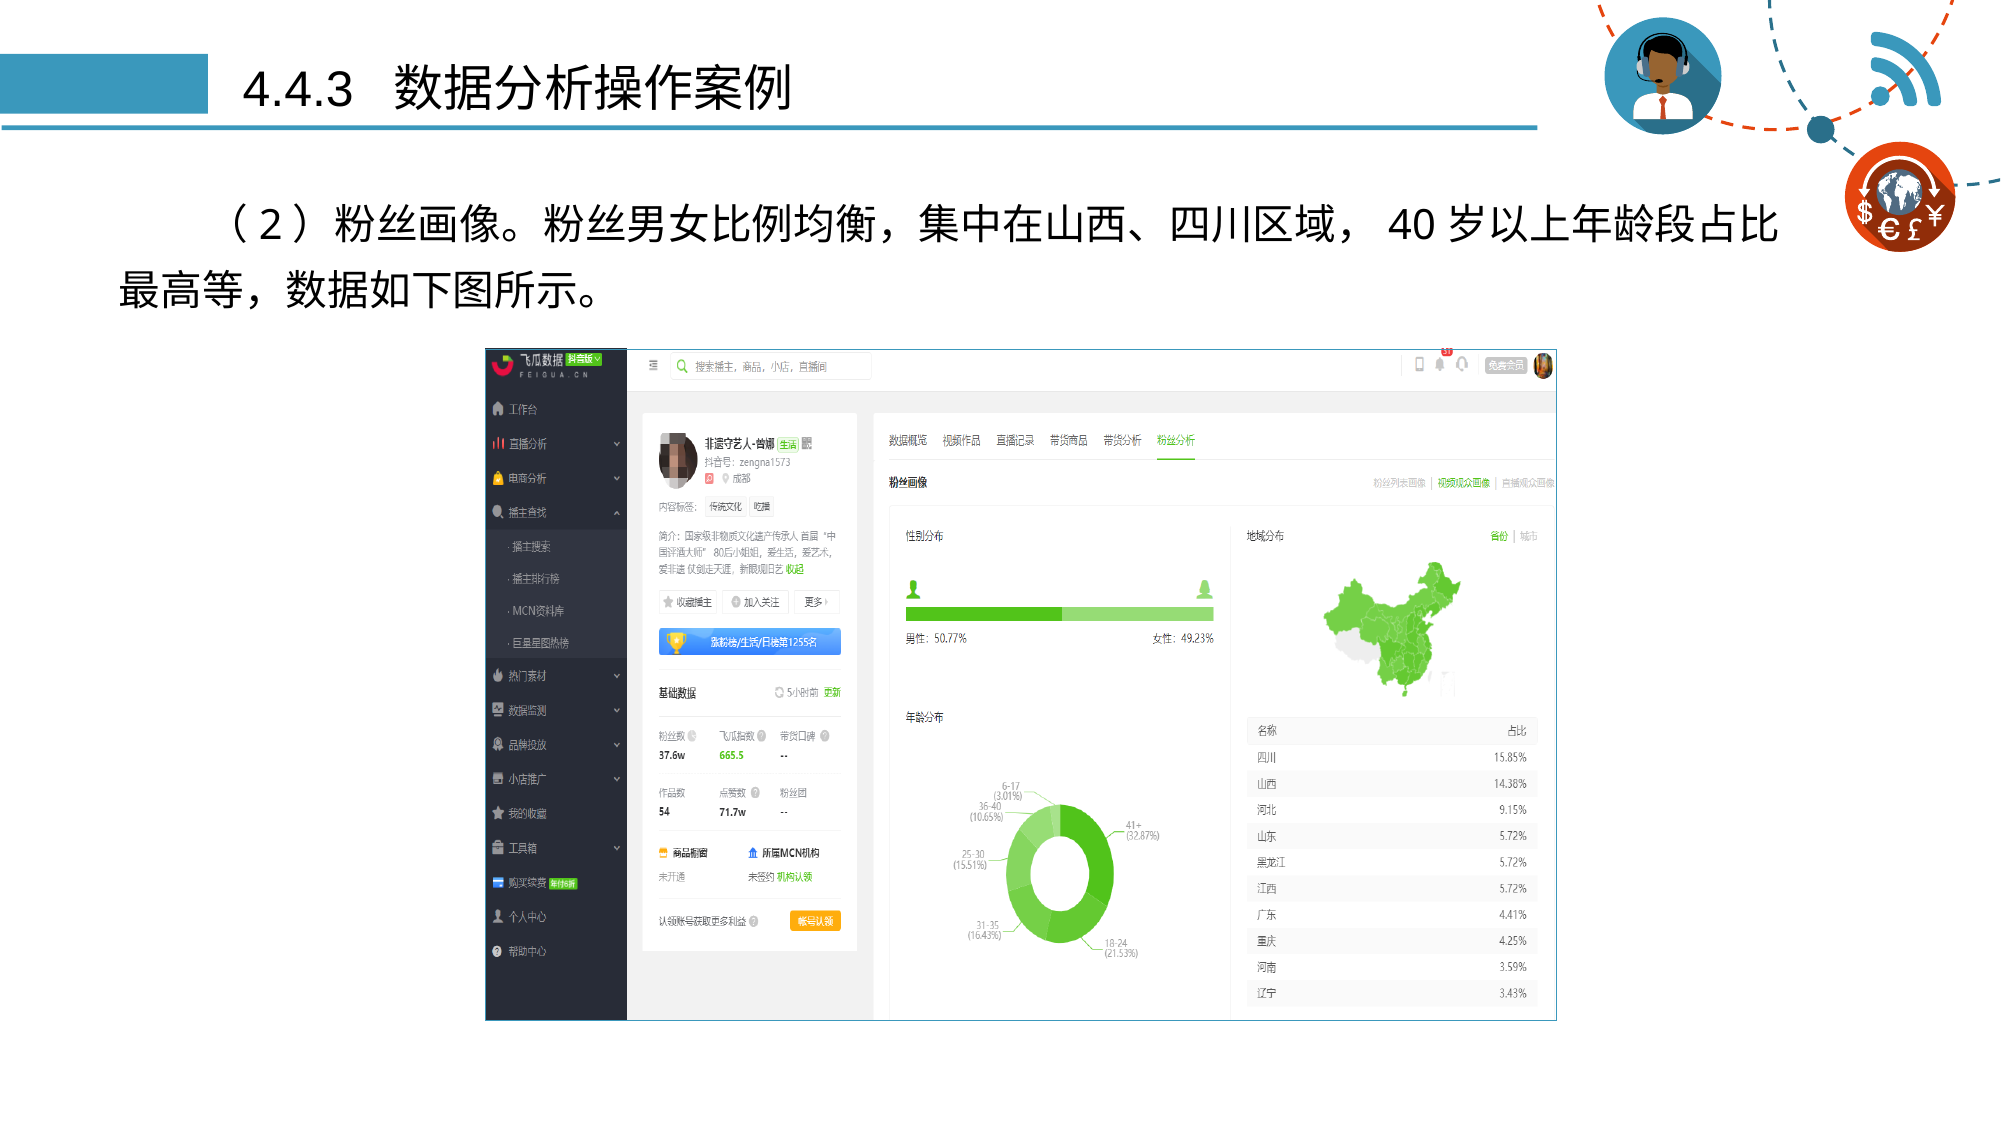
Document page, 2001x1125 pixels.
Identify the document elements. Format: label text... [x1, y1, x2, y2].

list （2）粉丝画像。粉丝男女比例均衡，集中在山西、四川区域，40岁以上年龄段占比最高等，数据如下图所示。 [98, 173, 1838, 736]
picture [485, 348, 1557, 1021]
title 4.4.3 数据分析操作案例 [222, 55, 1863, 127]
